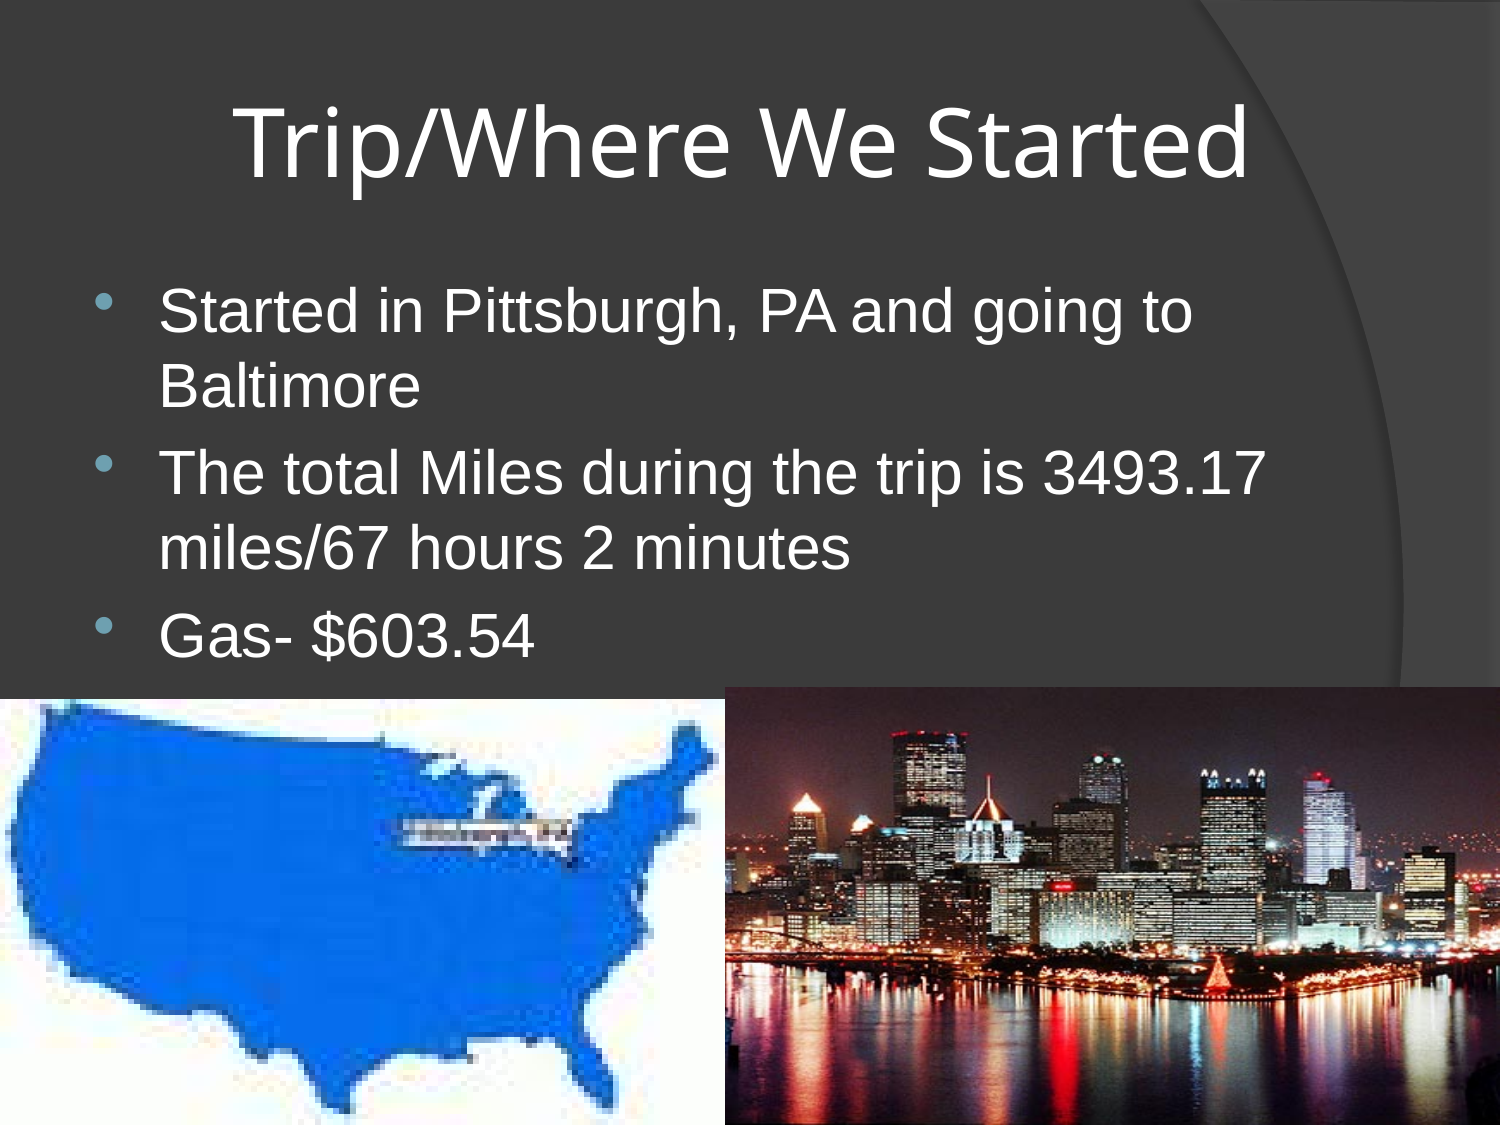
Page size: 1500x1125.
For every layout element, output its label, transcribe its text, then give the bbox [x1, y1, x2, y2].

picture [724, 687, 1500, 1125]
title Trip/Where We Started [75, 45, 1300, 233]
picture [0, 699, 717, 1125]
list Started in Pittsburgh, PA and going to Baltimore The total Miles during the trip is 3493.17 miles/67 hours 2 minutes Gas- $603.54 [75, 262, 1300, 691]
